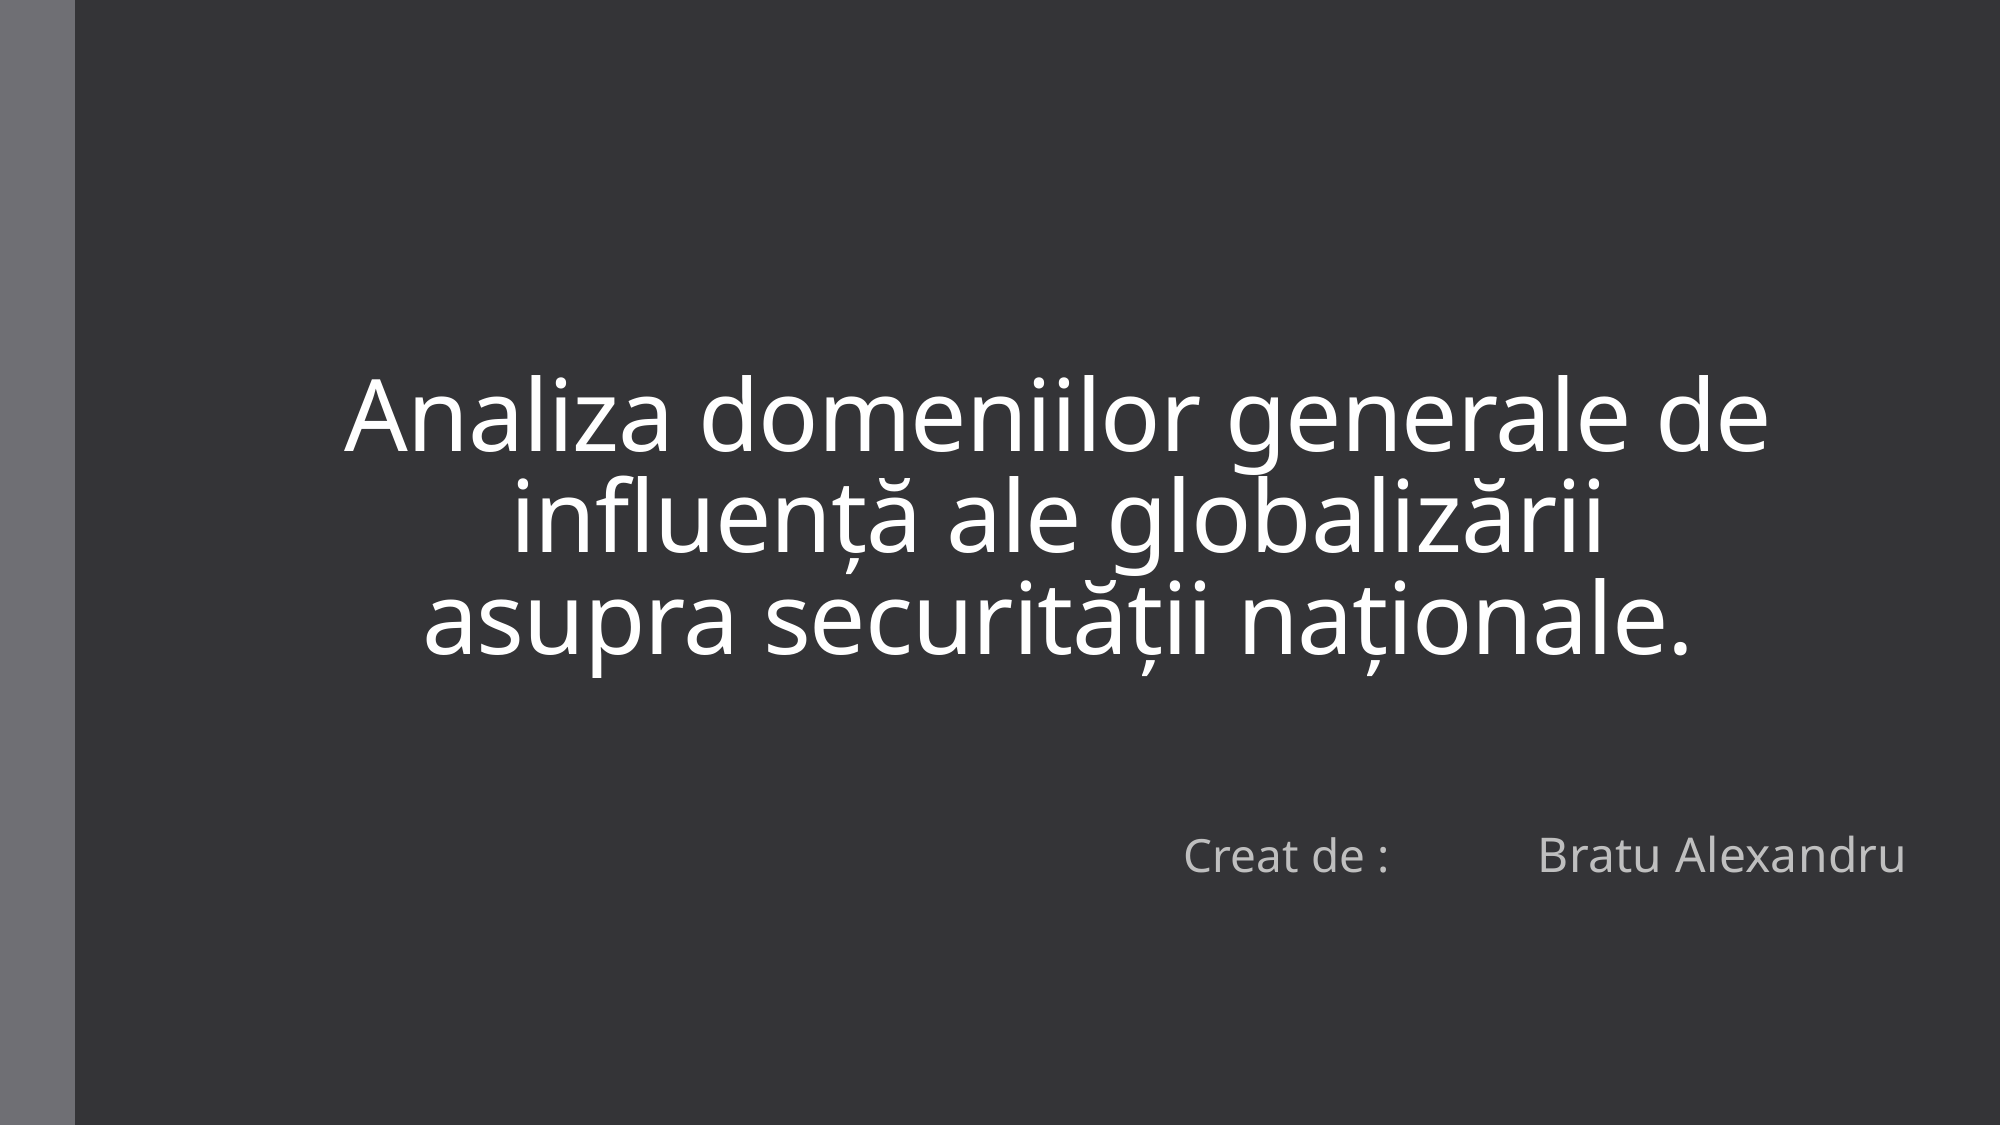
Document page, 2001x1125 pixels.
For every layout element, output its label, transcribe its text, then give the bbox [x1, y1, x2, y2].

subtitle Creat de : Bratu Alexandru [460, 821, 1924, 1070]
title Analiza domeniilor generale de influență ale globalizării asupra securităţii naționale. [326, 311, 1790, 683]
